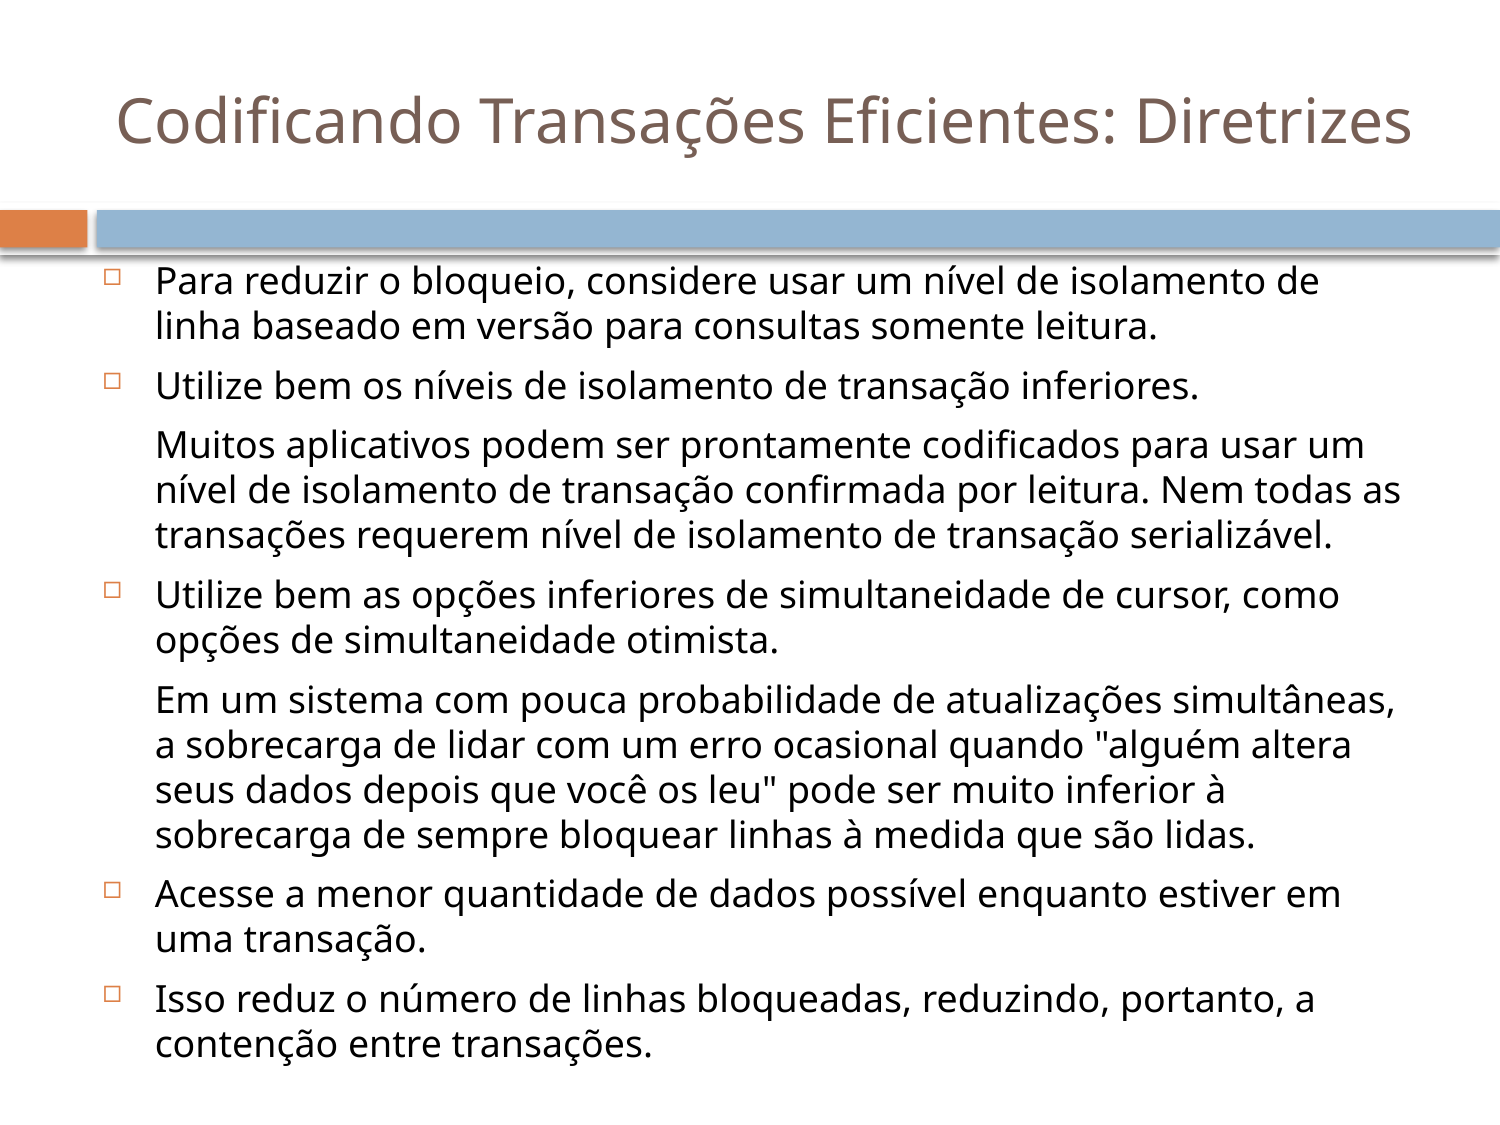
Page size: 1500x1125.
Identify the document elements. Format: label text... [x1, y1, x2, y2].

title Codificando Transações Eficientes: Diretrizes [100, 37, 1438, 200]
list Para reduzir o bloqueio, considere usar um nível de isolamento de linha baseado em versão para consultas somente leitura. Utilize bem os níveis de isolamento de transação inferiores. Muitos aplicativos podem ser prontamente codificados para usar um nível de isolamento de transação confirmada por leitura. Nem todas as transações requerem nível de isolamento de transação serializável. Utilize bem as opções inferiores de simultaneidade de cursor, como opções de simultaneidade otimista. Em um sistema com pouca probabilidade de atualizações simultâneas, a sobrecarga de lidar com um erro ocasional quando "alguém altera seus dados depois que você os leu" pode ser muito inferior à sobrecarga de sempre bloquear linhas à medida que são lidas. Acesse a menor quantidade de dados possível enquanto estiver em uma transação. Isso reduz o número de linhas bloqueadas, reduzindo, portanto, a contenção entre transações. [87, 249, 1425, 1125]
